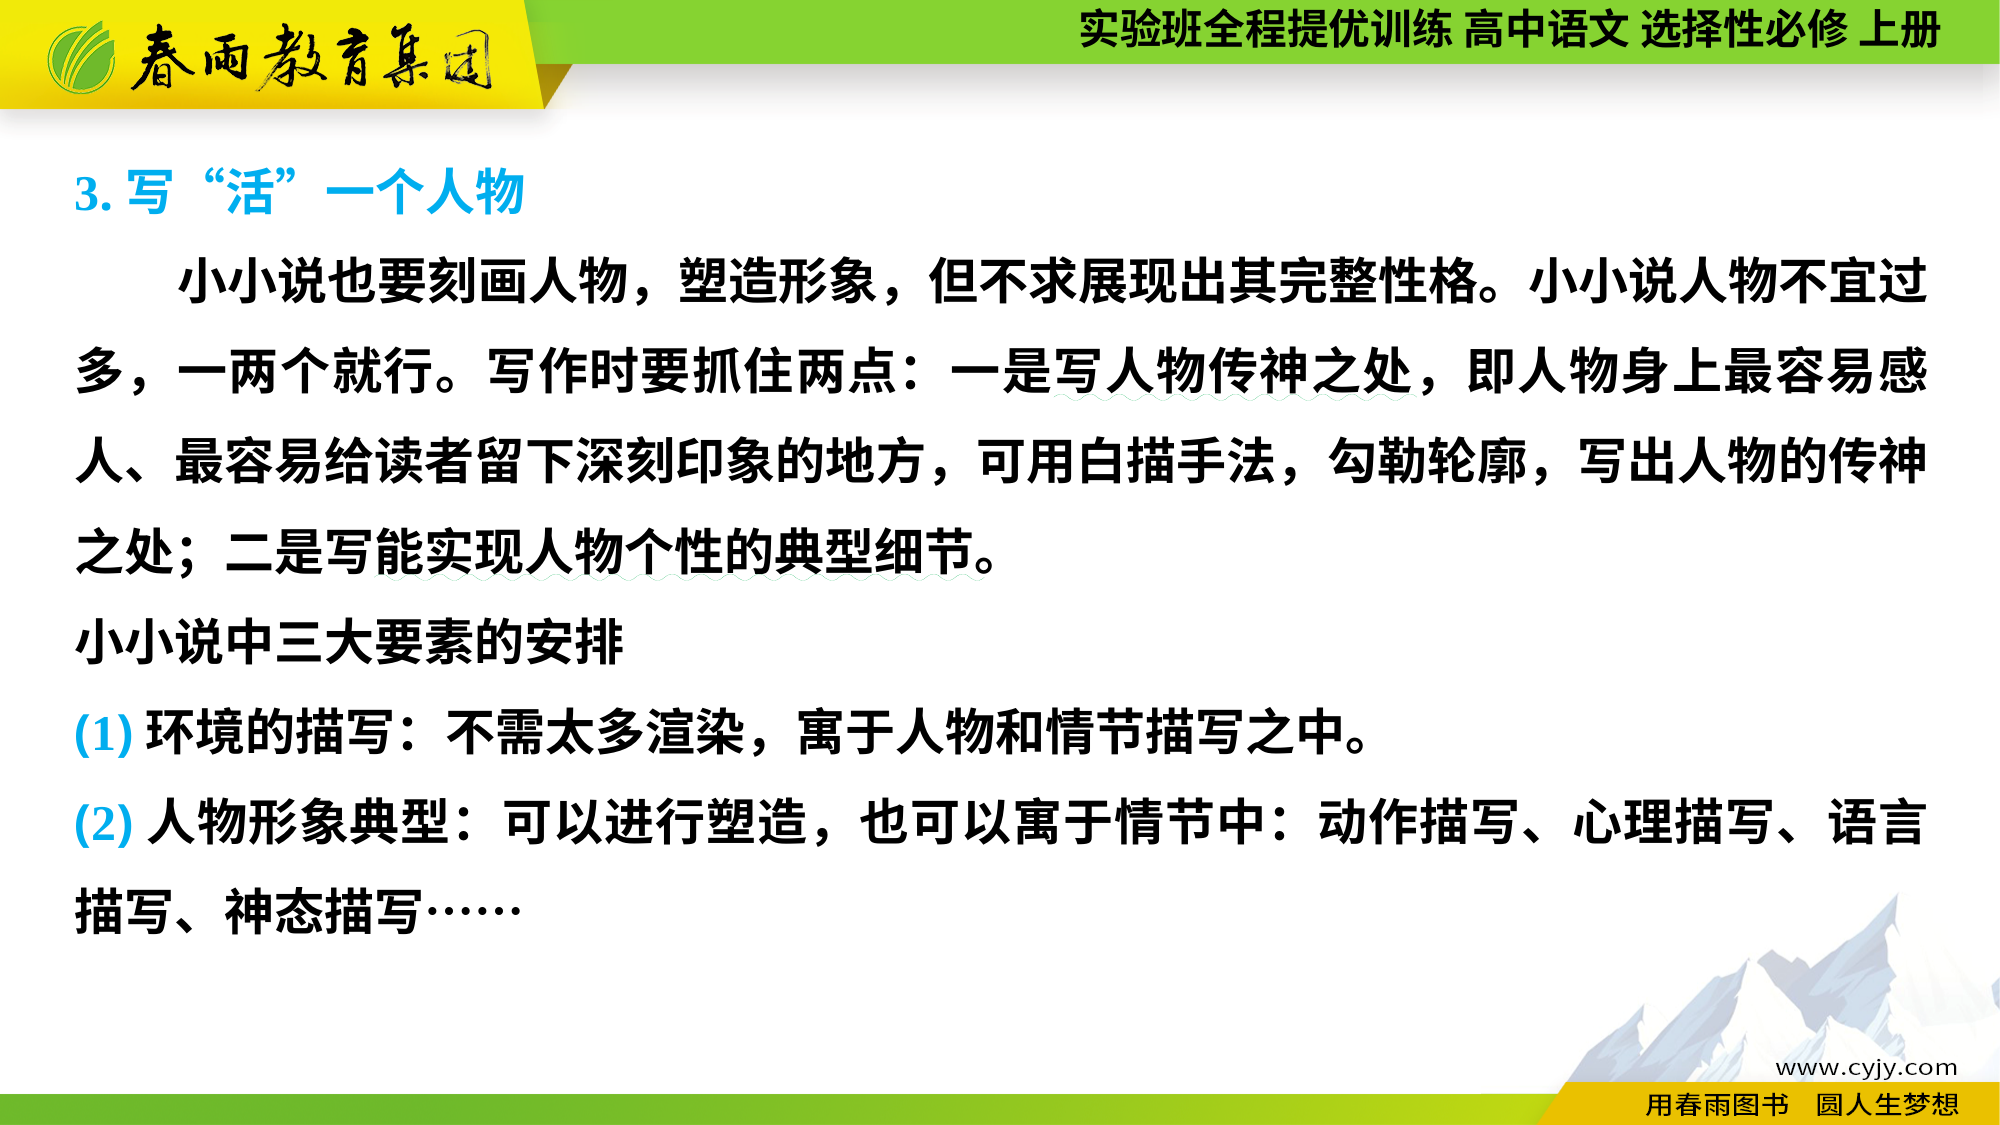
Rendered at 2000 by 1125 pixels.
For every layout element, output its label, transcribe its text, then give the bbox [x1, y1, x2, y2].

picture [0, 0, 2000, 1125]
list 3.写“活”一个人物 小小说也要刻画人物，塑造形象，但不求展现出其完整性格。小小说人物不宜过多，一两个就行。写作时要抓住两点：一是写人物传神之处，即人物身上最容易感人、最容易给读者留下深刻印象的地方，可用白描手法，勾勒轮廓，写出人物的传神之处；二是写能实现人物个性的典型细节。 小小说中三大要素的安排 (1)环境的描写：不需太多渲染，寓于人物和情节描写之中。 (2)人物形象典型：可以进行塑造，也可以寓于情节中：动作描写、心理描写、语言描写、神态描写…… [59, 122, 1944, 956]
